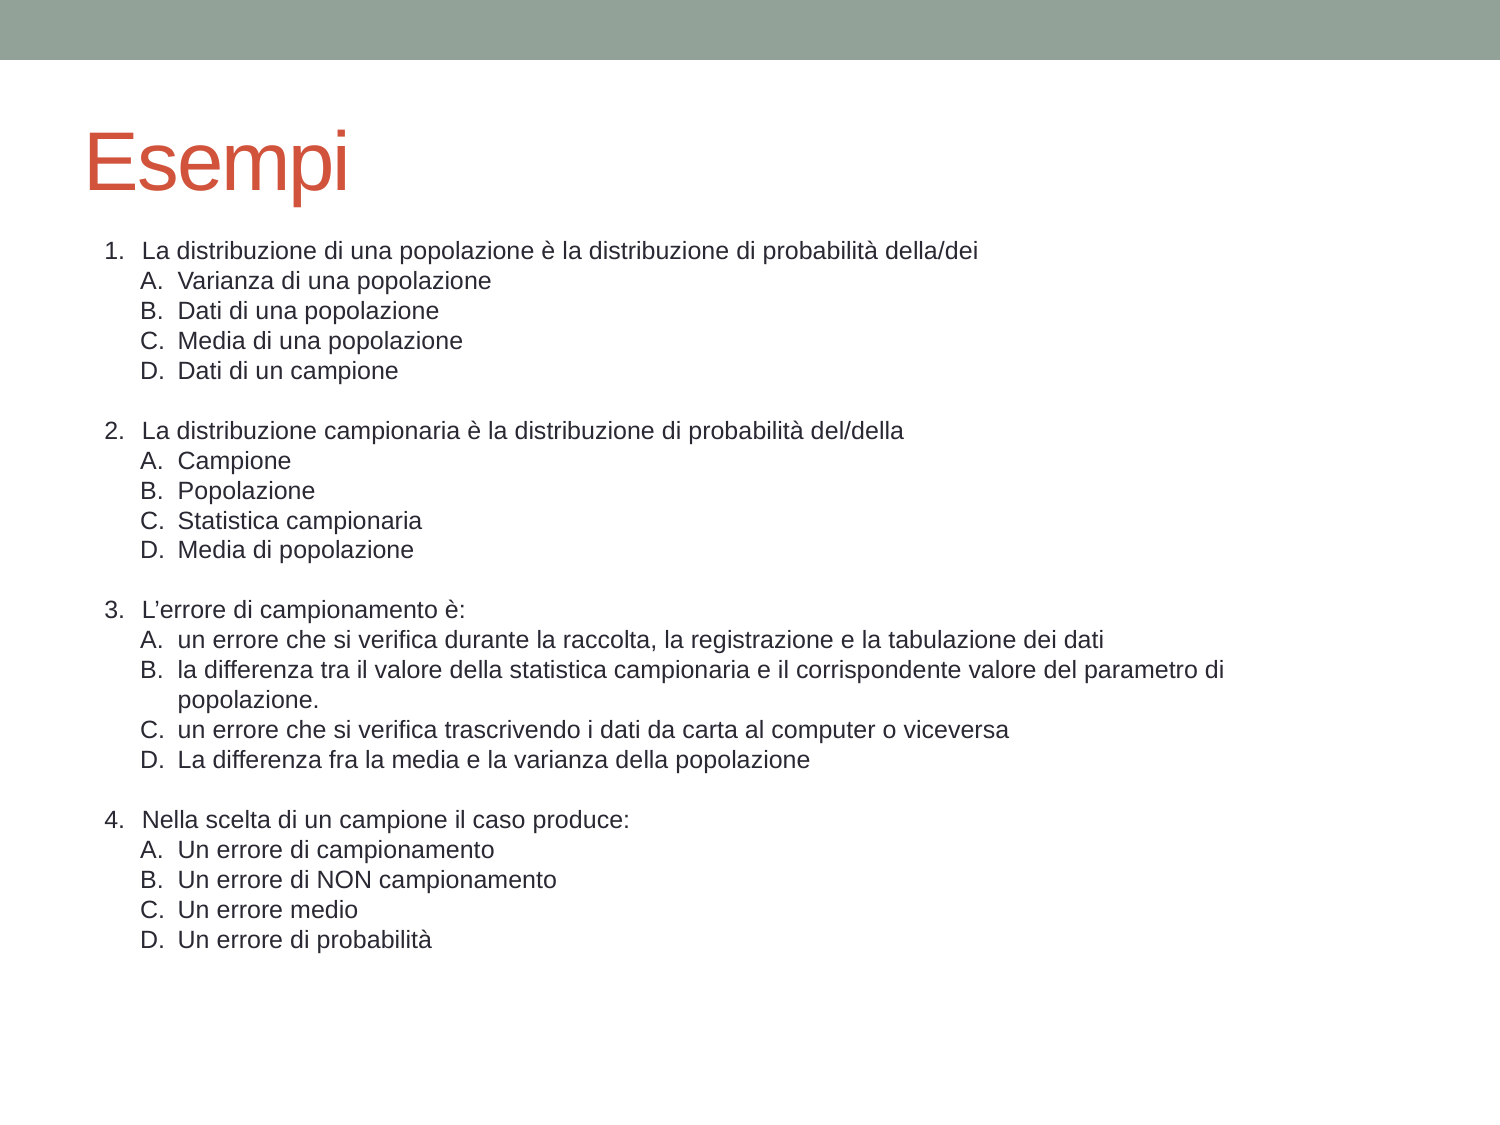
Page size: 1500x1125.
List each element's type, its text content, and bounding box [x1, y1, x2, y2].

title Esempi [68, 89, 1419, 225]
text_box La distribuzione di una popolazione è la distribuzione di probabilità della/dei Varianza di una popolazione Dati di una popolazione Media di una popolazione Dati di un campione La distribuzione campionaria è la distribuzione di probabilità del/della Campione Popolazione Statistica campionaria Media di popolazione L’errore di campionamento è: un errore che si verifica durante la raccolta, la registrazione e la tabulazione dei dati la differenza tra il valore della statistica campionaria e il corrispondente valore del parametro di popolazione. un errore che si verifica trascrivendo i dati da carta al computer o viceversa La differenza fra la media e la varianza della popolazione Nella scelta di un campione il caso produce: Un errore di campionamento Un errore di NON campionamento Un errore medio Un errore di probabilità [89, 227, 1386, 961]
